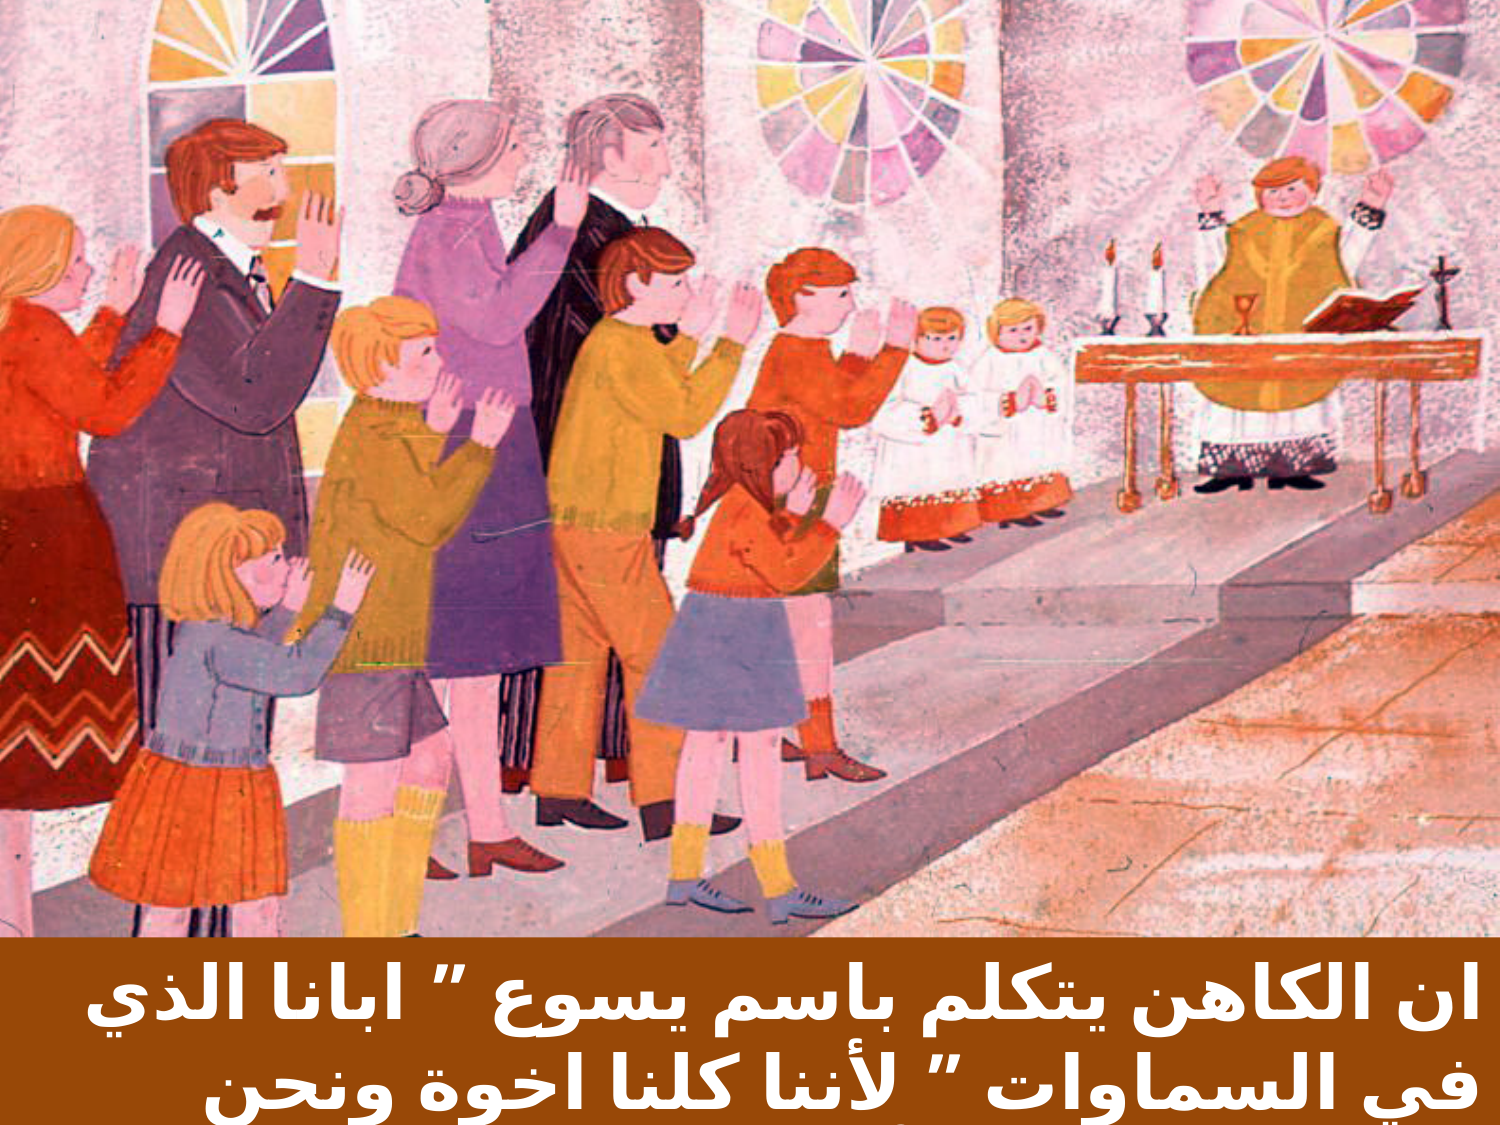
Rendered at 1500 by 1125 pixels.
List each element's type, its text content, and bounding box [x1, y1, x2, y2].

picture [0, 0, 1500, 938]
text_box ان الكاهن يتكلم باسم يسوع ” ابانا الذي في السماوات ” لأننا كلنا اخوة ونحن عائلة كبيرة ولنا أب في السماء يحبنا كلنا [0, 944, 1500, 1125]
